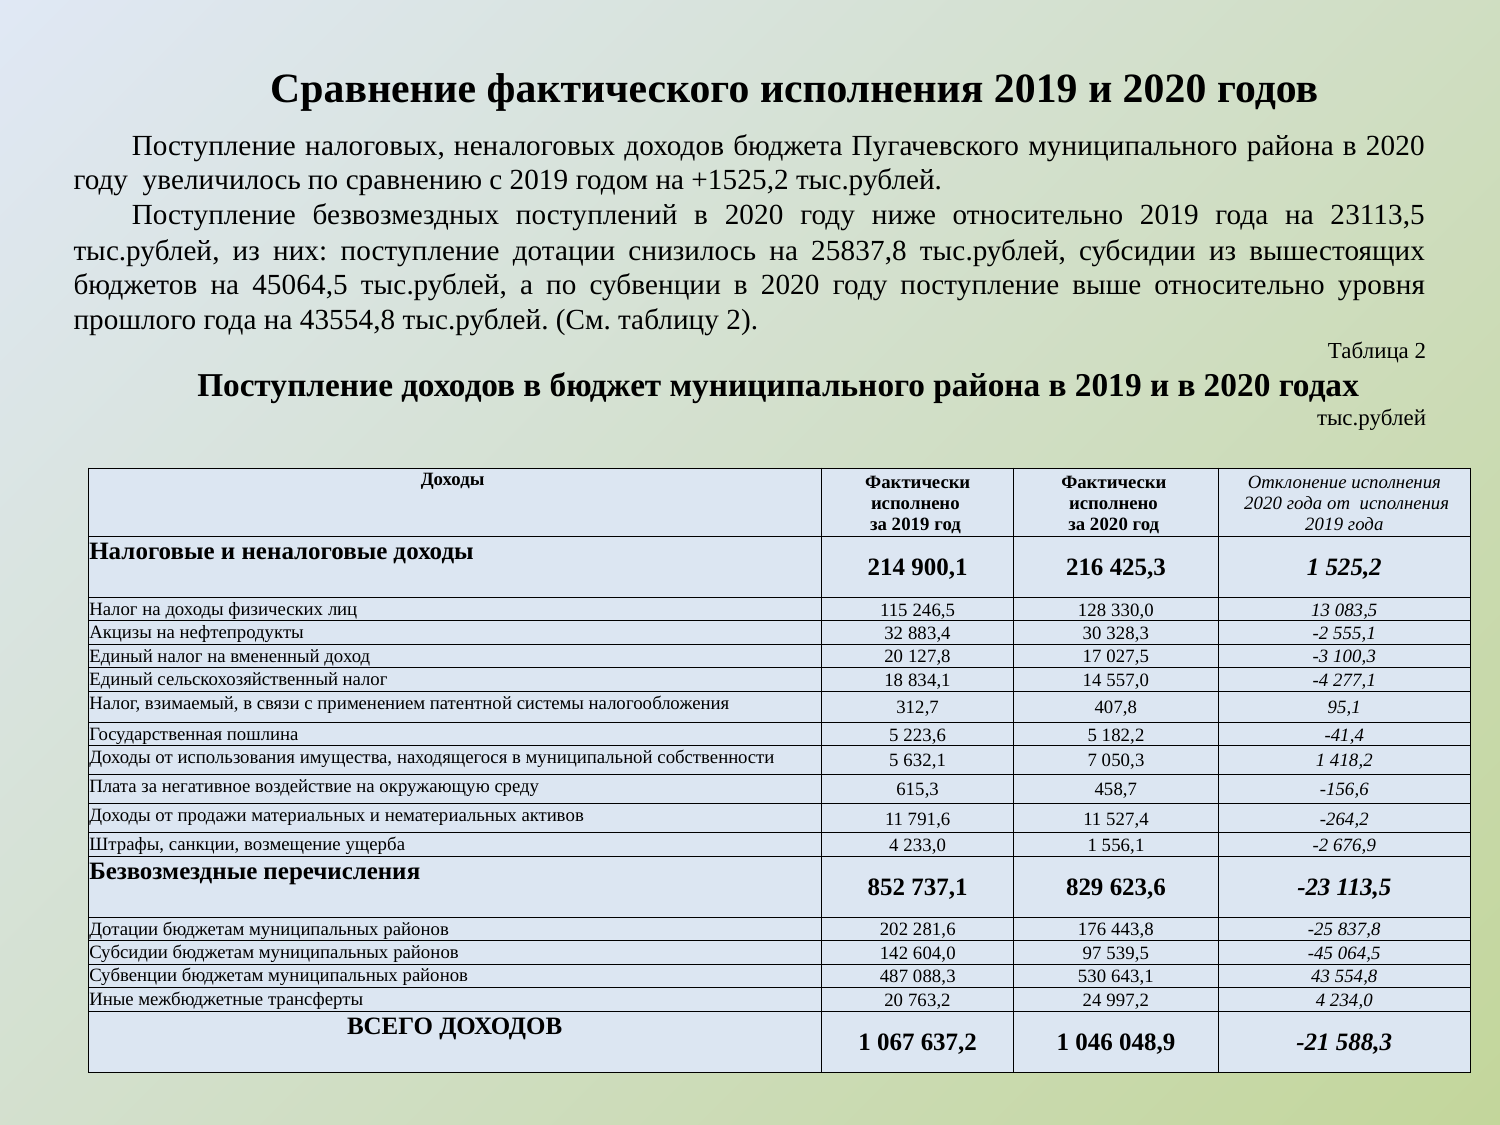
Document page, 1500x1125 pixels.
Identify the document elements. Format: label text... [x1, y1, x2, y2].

table_cell 458,7 [1014, 775, 1218, 803]
table_cell 20 763,2 [822, 988, 1013, 1011]
table_cell Единый налог на вмененный доход [89, 645, 821, 667]
table_cell 5 223,6 [822, 723, 1013, 745]
table_cell 17 027,5 [1014, 645, 1218, 667]
table_cell -23 113,5 [1219, 857, 1470, 917]
table_cell Субвенции бюджетам муниципальных районов [89, 965, 821, 987]
table_cell -3 100,3 [1219, 645, 1470, 667]
table_cell 95,1 [1219, 692, 1470, 722]
table_cell 176 443,8 [1014, 918, 1218, 940]
table_cell Налоговые и неналоговые доходы [89, 537, 821, 597]
table_header Фактически исполнено за 2019 год [822, 469, 1013, 536]
table_cell 97 539,5 [1014, 941, 1218, 964]
table_cell 13 083,5 [1219, 598, 1470, 620]
table_cell -25 837,8 [1219, 918, 1470, 940]
table_cell 11 791,6 [822, 804, 1013, 832]
table_cell Доходы от использования имущества, находящегося в муниципальной собственности [89, 746, 821, 774]
table_header Фактически исполнено за 2020 год [1014, 469, 1218, 536]
table_cell 1 418,2 [1219, 746, 1470, 774]
table_cell -21 588,3 [1219, 1012, 1470, 1072]
table_cell 4 234,0 [1219, 988, 1470, 1011]
table_cell 5 182,2 [1014, 723, 1218, 745]
table_cell 14 557,0 [1014, 668, 1218, 691]
table_cell 202 281,6 [822, 918, 1013, 940]
table_header Доходы [89, 469, 821, 536]
table_cell 142 604,0 [822, 941, 1013, 964]
table_cell -4 277,1 [1219, 668, 1470, 691]
table_cell 852 737,1 [822, 857, 1013, 917]
table_cell 214 900,1 [822, 537, 1013, 597]
table_cell 7 050,3 [1014, 746, 1218, 774]
table_cell 1 067 637,2 [822, 1012, 1013, 1072]
table_cell Плата за негативное воздействие на окружающую среду [89, 775, 821, 803]
table_cell 11 527,4 [1014, 804, 1218, 832]
table_cell -156,6 [1219, 775, 1470, 803]
table_cell 18 834,1 [822, 668, 1013, 691]
table_cell Дотации бюджетам муниципальных районов [89, 918, 821, 940]
table_cell 1 525,2 [1219, 537, 1470, 597]
table_cell 24 997,2 [1014, 988, 1218, 1011]
table_cell 530 643,1 [1014, 965, 1218, 987]
table_cell -45 064,5 [1219, 941, 1470, 964]
table_cell 216 425,3 [1014, 537, 1218, 597]
table_cell Штрафы, санкции, возмещение ущерба [89, 833, 821, 856]
table_cell Безвозмездные перечисления [89, 857, 821, 917]
table_cell 32 883,4 [822, 621, 1013, 644]
table_cell -41,4 [1219, 723, 1470, 745]
table_cell 1 046 048,9 [1014, 1012, 1218, 1072]
table_cell 1 556,1 [1014, 833, 1218, 856]
table_cell 5 632,1 [822, 746, 1013, 774]
table_cell 829 623,6 [1014, 857, 1218, 917]
table_cell 20 127,8 [822, 645, 1013, 667]
table_cell 487 088,3 [822, 965, 1013, 987]
table_cell 128 330,0 [1014, 598, 1218, 620]
table_cell 615,3 [822, 775, 1013, 803]
table_cell 407,8 [1014, 692, 1218, 722]
table_cell -2 555,1 [1219, 621, 1470, 644]
text_box Сравнение фактического исполнения 2019 и 2020 годов Поступление налоговых, неналоговых доходов бюджета Пугачевского муниципального района в 2020 году увеличилось по сравнению с 2019 годом на +1525,2 тыс.рублей. Поступление безвозмездных поступлений в 2020 году ниже относительно 2019 года на 23113,5 тыс.рублей, из них: поступление дотации снизилось на 25837,8 тыс.рублей, субсидии из вышестоящих бюджетов на 45064,5 тыс.рублей, а по субвенции в 2020 году поступление выше относительно уровня прошлого года на 43554,8 тыс.рублей. (См. таблицу 2). Таблица 2 Поступление доходов в бюджет муниципального района в 2019 и в 2020 годах тыс.рублей [58, 53, 1442, 438]
table_cell -2 676,9 [1219, 833, 1470, 856]
table_cell 30 328,3 [1014, 621, 1218, 644]
table_cell 4 233,0 [822, 833, 1013, 856]
table_cell Государственная пошлина [89, 723, 821, 745]
table_cell 115 246,5 [822, 598, 1013, 620]
table_cell ВСЕГО ДОХОДОВ [89, 1012, 821, 1072]
table_header Отклонение исполнения 2020 года от исполнения 2019 года [1219, 469, 1470, 536]
table_cell 312,7 [822, 692, 1013, 722]
table_cell Доходы от продажи материальных и нематериальных активов [89, 804, 821, 832]
table_cell Единый сельскохозяйственный налог [89, 668, 821, 691]
table_cell 43 554,8 [1219, 965, 1470, 987]
table_cell Иные межбюджетные трансферты [89, 988, 821, 1011]
table_cell -264,2 [1219, 804, 1470, 832]
table_cell Налог на доходы физических лиц [89, 598, 821, 620]
table_cell Налог, взимаемый, в связи с применением патентной системы налогообложения [89, 692, 821, 722]
table_cell Субсидии бюджетам муниципальных районов [89, 941, 821, 964]
table_cell Акцизы на нефтепродукты [89, 621, 821, 644]
